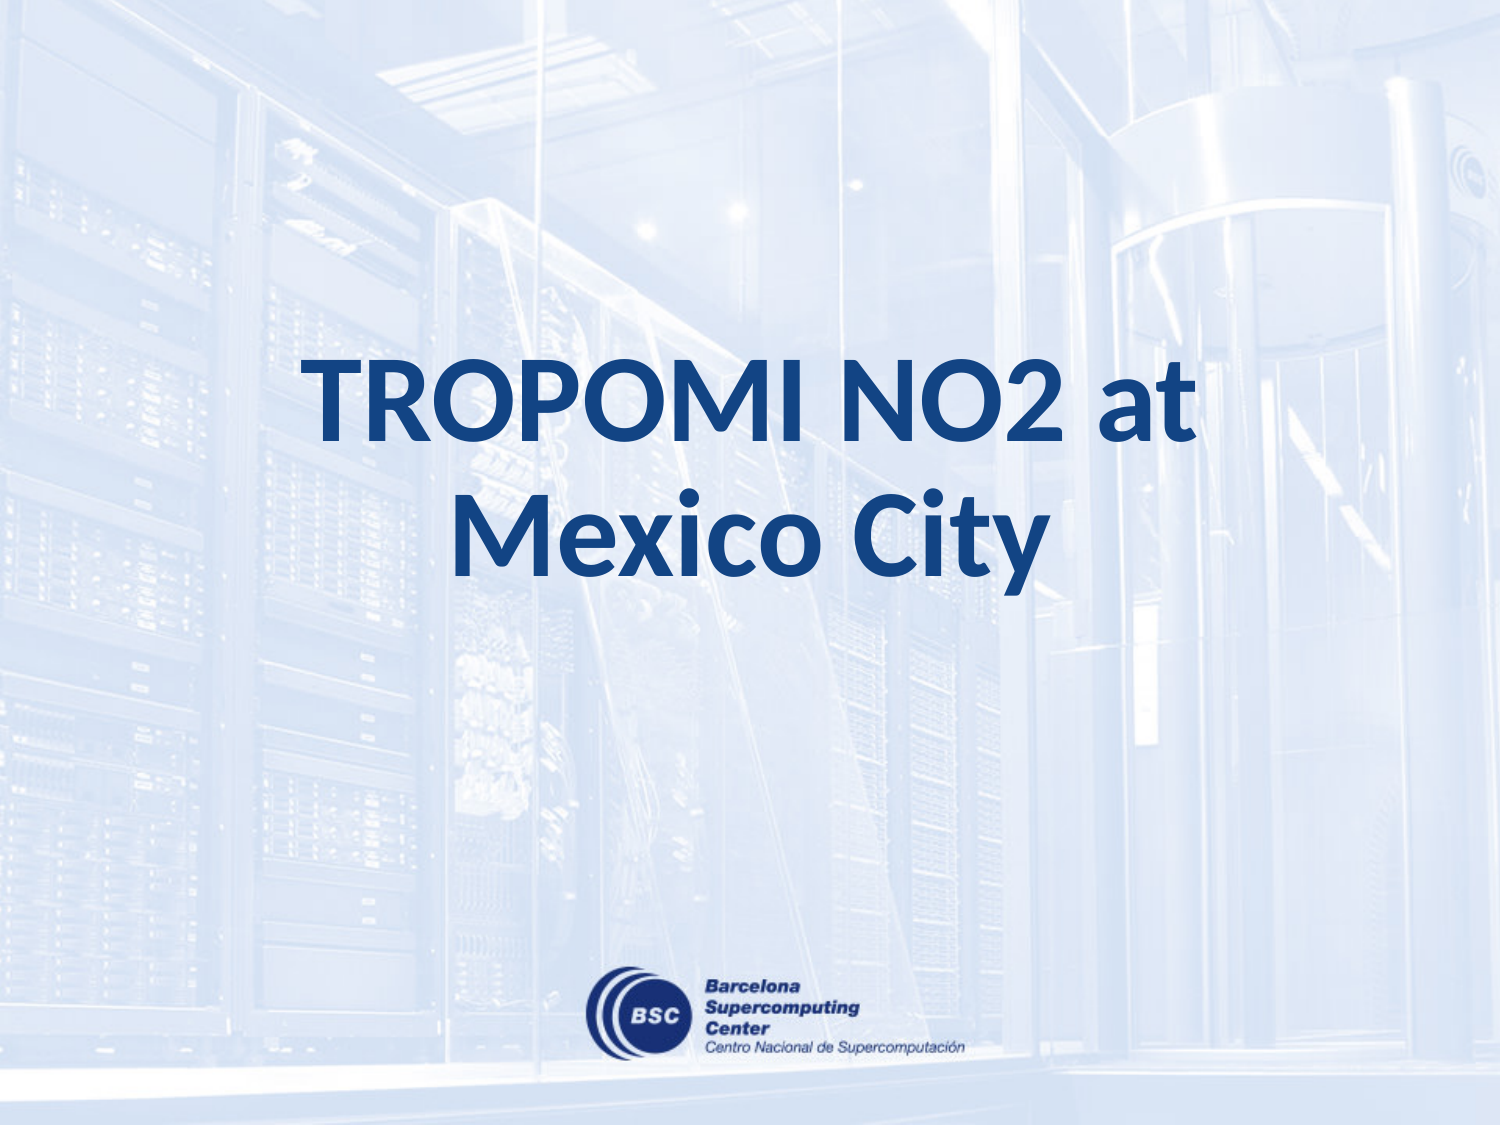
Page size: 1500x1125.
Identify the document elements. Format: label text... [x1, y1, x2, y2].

picture [0, 0, 1500, 1125]
title TROPOMI NO2 at Mexico City [188, 143, 1311, 794]
